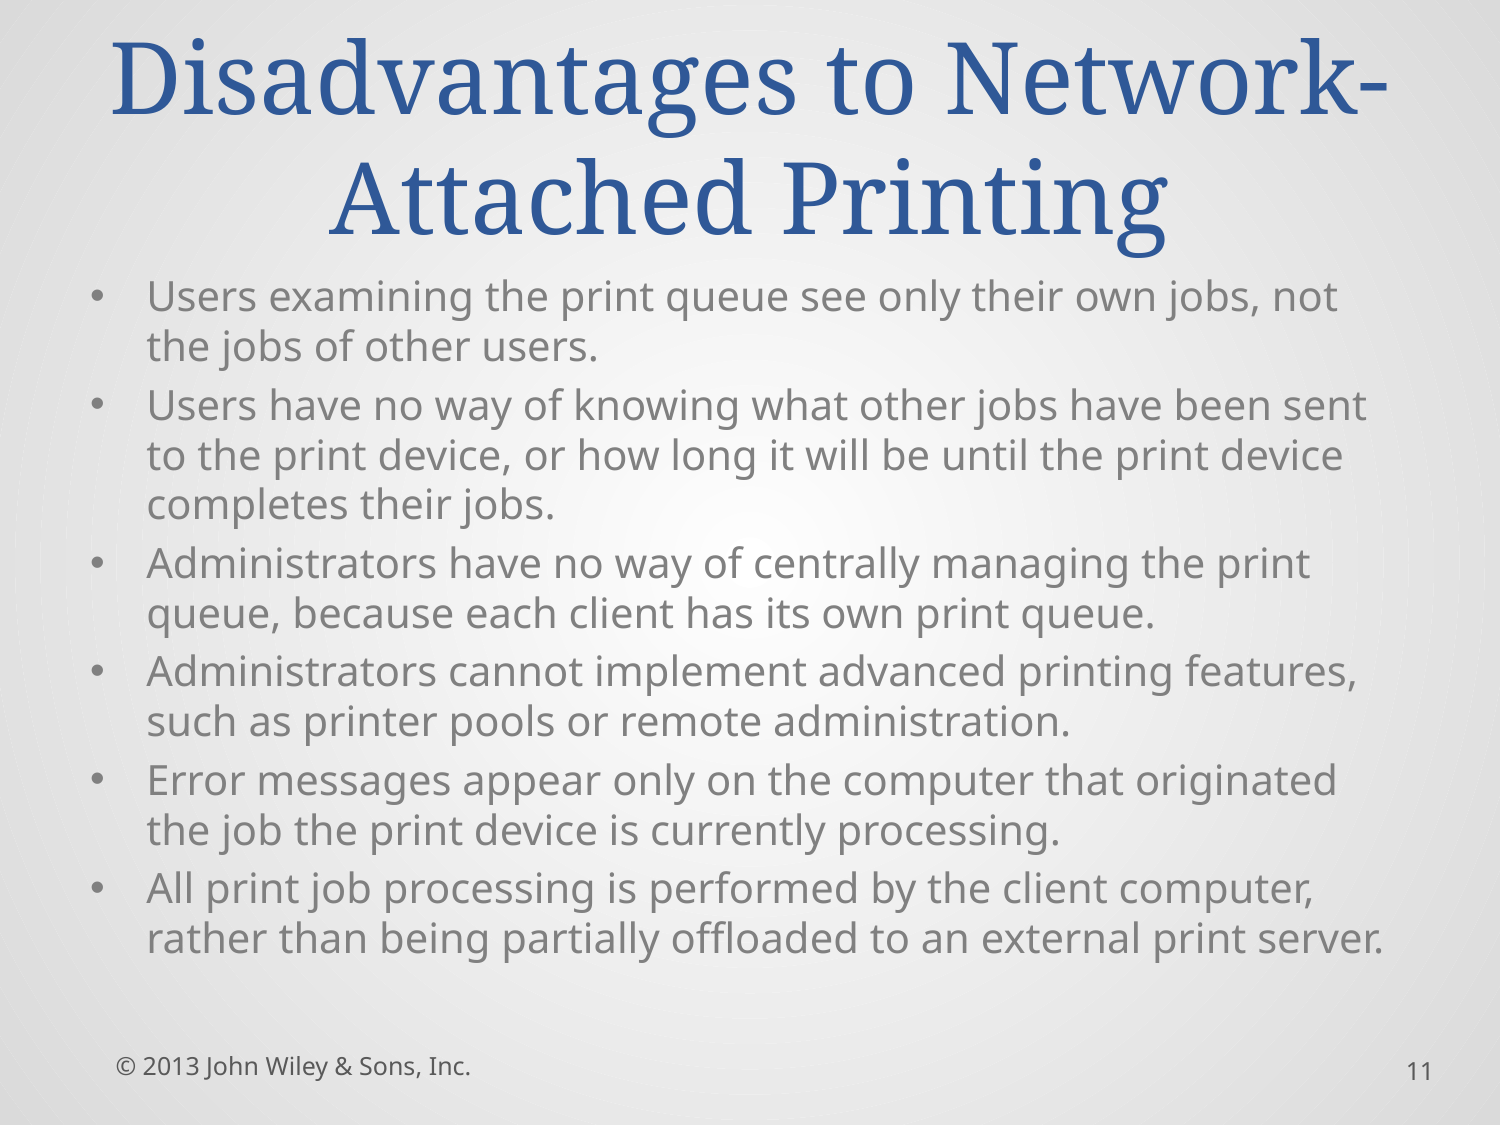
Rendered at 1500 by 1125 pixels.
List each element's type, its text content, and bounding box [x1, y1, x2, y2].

list Users examining the print queue see only their own jobs, not the jobs of other users. Users have no way of knowing what other jobs have been sent to the print device, or how long it will be until the print device completes their jobs. Administrators have no way of centrally managing the print queue, because each client has its own print queue. Administrators cannot implement advanced printing features, such as printer pools or remote administration. Error messages appear only on the computer that originated the job the print device is currently processing. All print job processing is performed by the client computer, rather than being partially offloaded to an external print server. [75, 262, 1425, 1005]
slide_number 11 [1401, 1042, 1494, 1103]
footer © 2013 John Wiley & Sons, Inc. [108, 1037, 576, 1098]
title Disadvantages to Network-Attached Printing [75, 0, 1425, 262]
